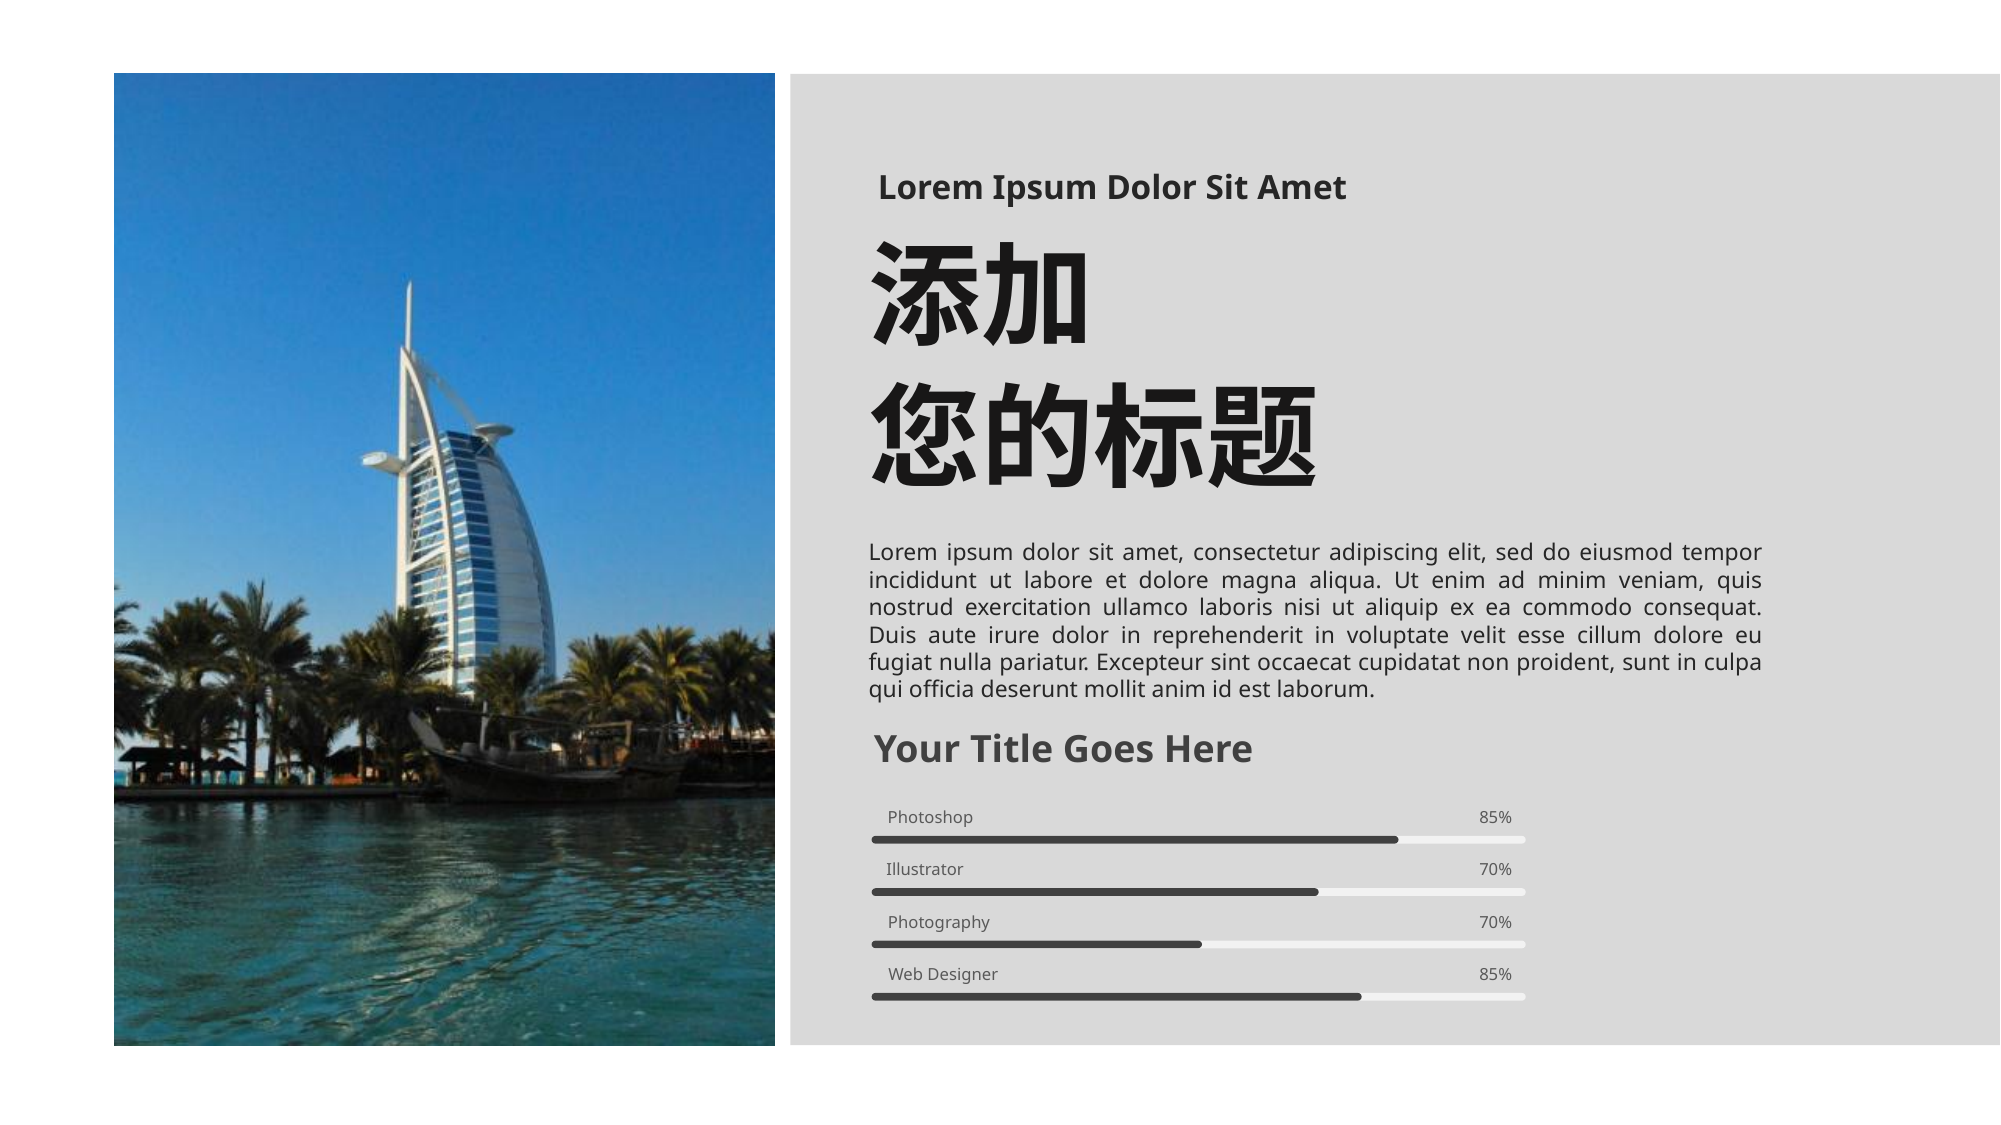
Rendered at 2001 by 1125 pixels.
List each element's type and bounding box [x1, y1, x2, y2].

text_box [853, 158, 1779, 1001]
picture [114, 73, 775, 1046]
text_box [789, 73, 2000, 1046]
